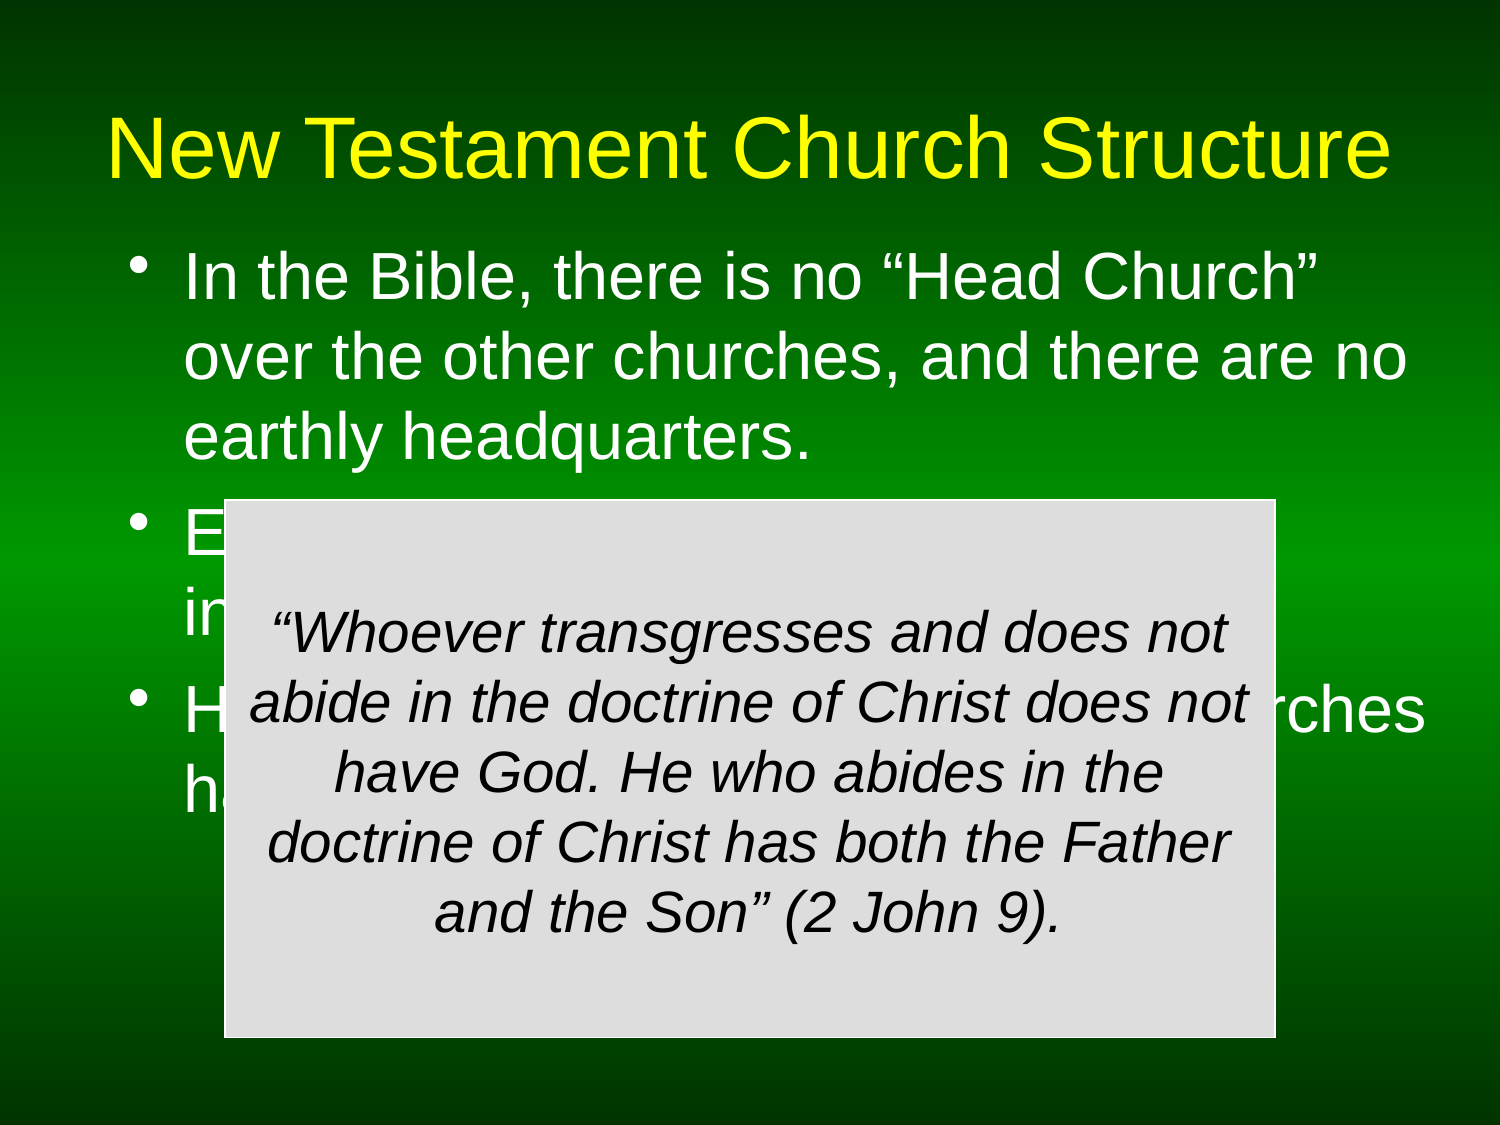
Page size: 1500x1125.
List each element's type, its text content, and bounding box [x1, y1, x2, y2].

text_box “Whoever transgresses and does not abide in the doctrine of Christ does not have God. He who abides in the doctrine of Christ has both the Father and the Son” (2 John 9). [224, 499, 1275, 1038]
title New Testament Church Structure [37, 50, 1463, 238]
list In the Bible, there is no “Head Church” over the other churches, and there are no earthly headquarters. Each local church is equal and independent. How can equal and independent churches have unity? [112, 224, 1463, 1050]
